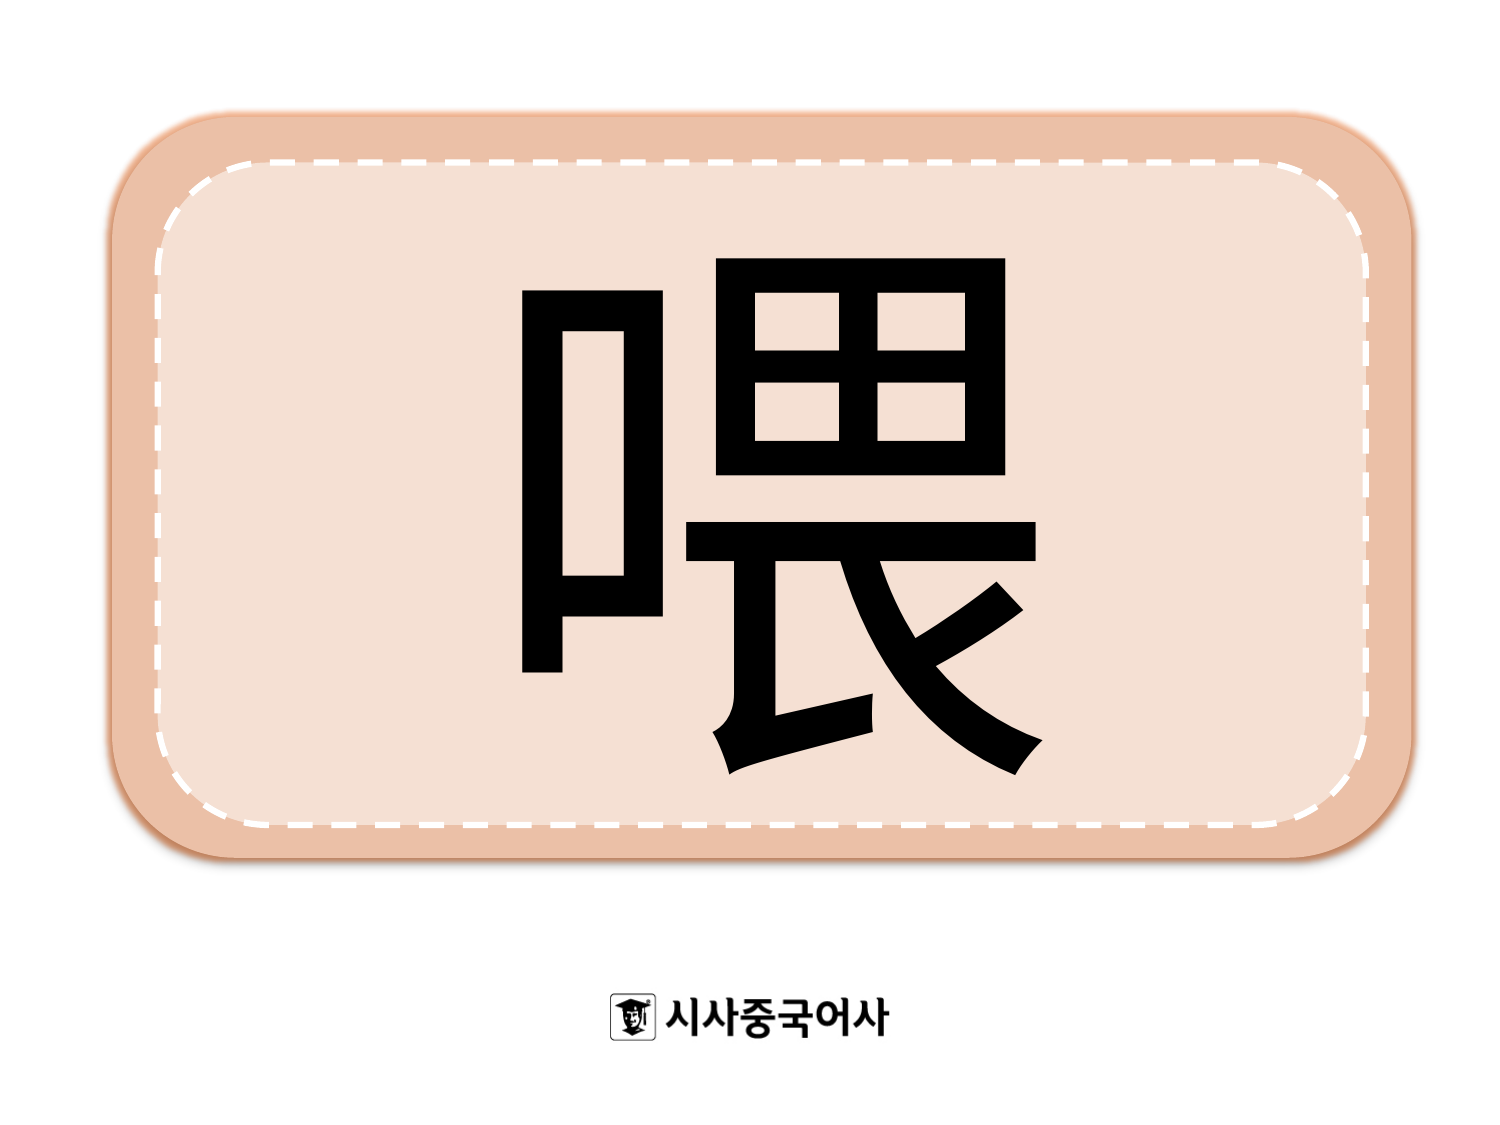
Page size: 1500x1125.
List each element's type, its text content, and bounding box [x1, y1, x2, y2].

text_box 喂 [162, 160, 1371, 824]
picture [602, 987, 898, 1047]
